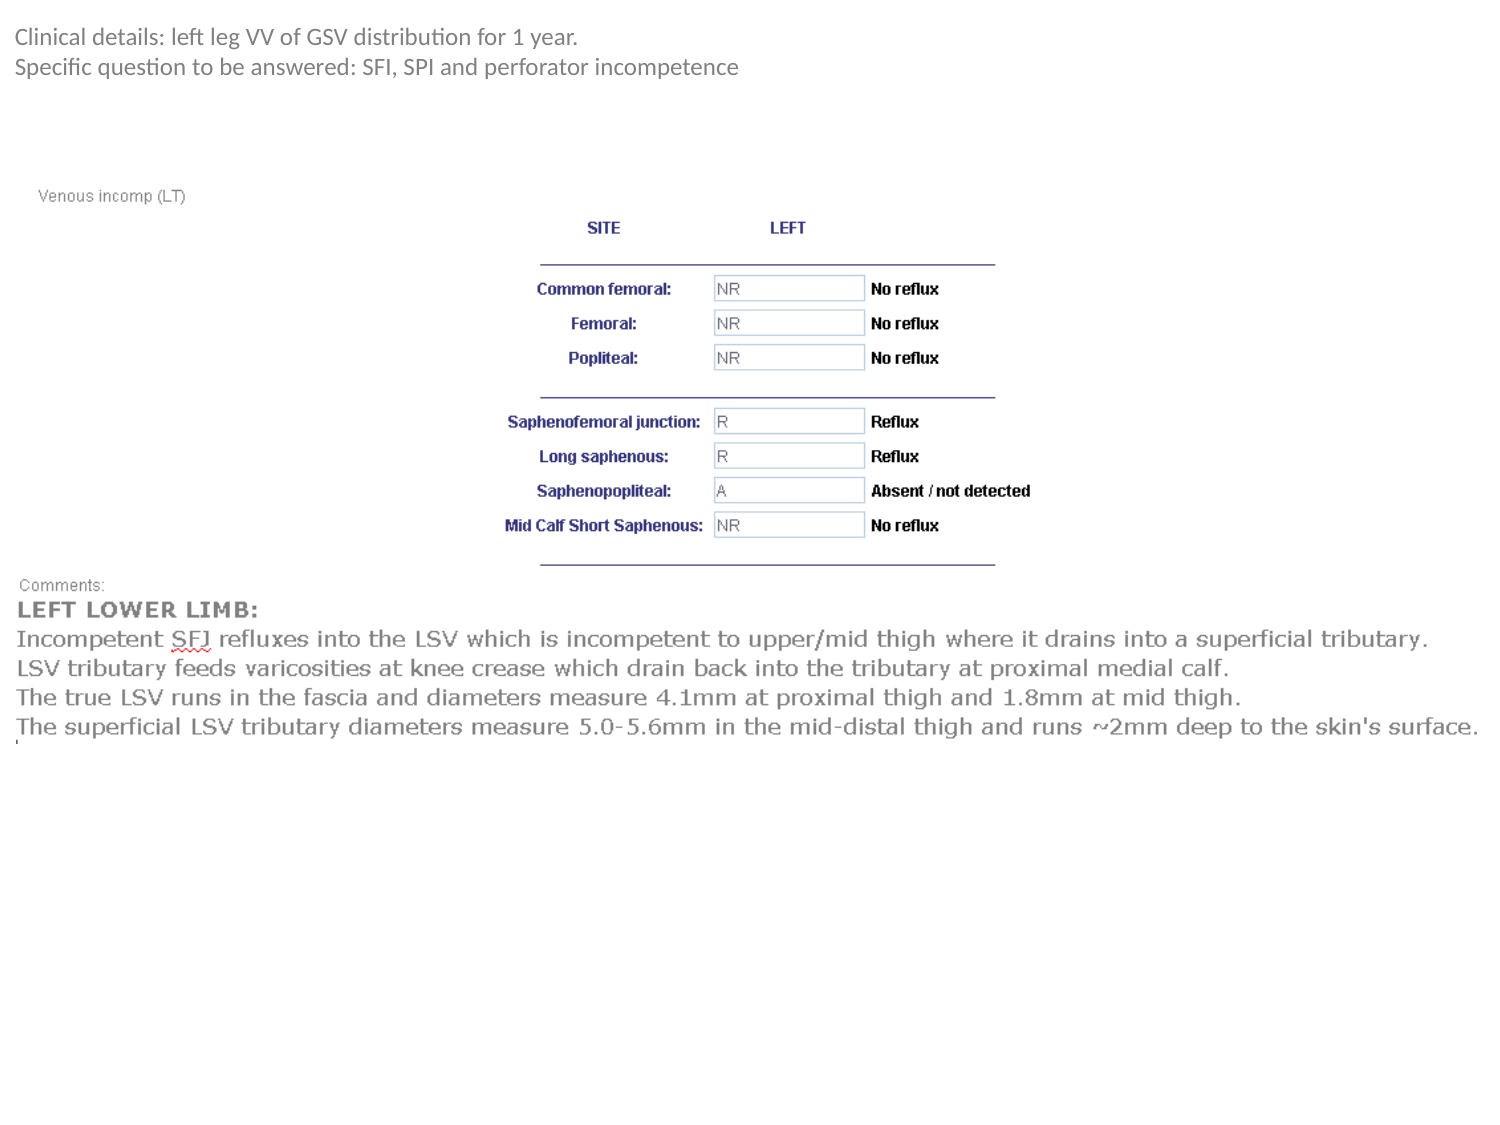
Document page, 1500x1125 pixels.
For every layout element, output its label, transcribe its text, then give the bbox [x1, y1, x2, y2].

picture [14, 182, 1485, 744]
text_box Clinical details: left leg VV of GSV distribution for 1 year. Specific question to be answered: SFI, SPI and perforator incompetence [0, 12, 1387, 88]
